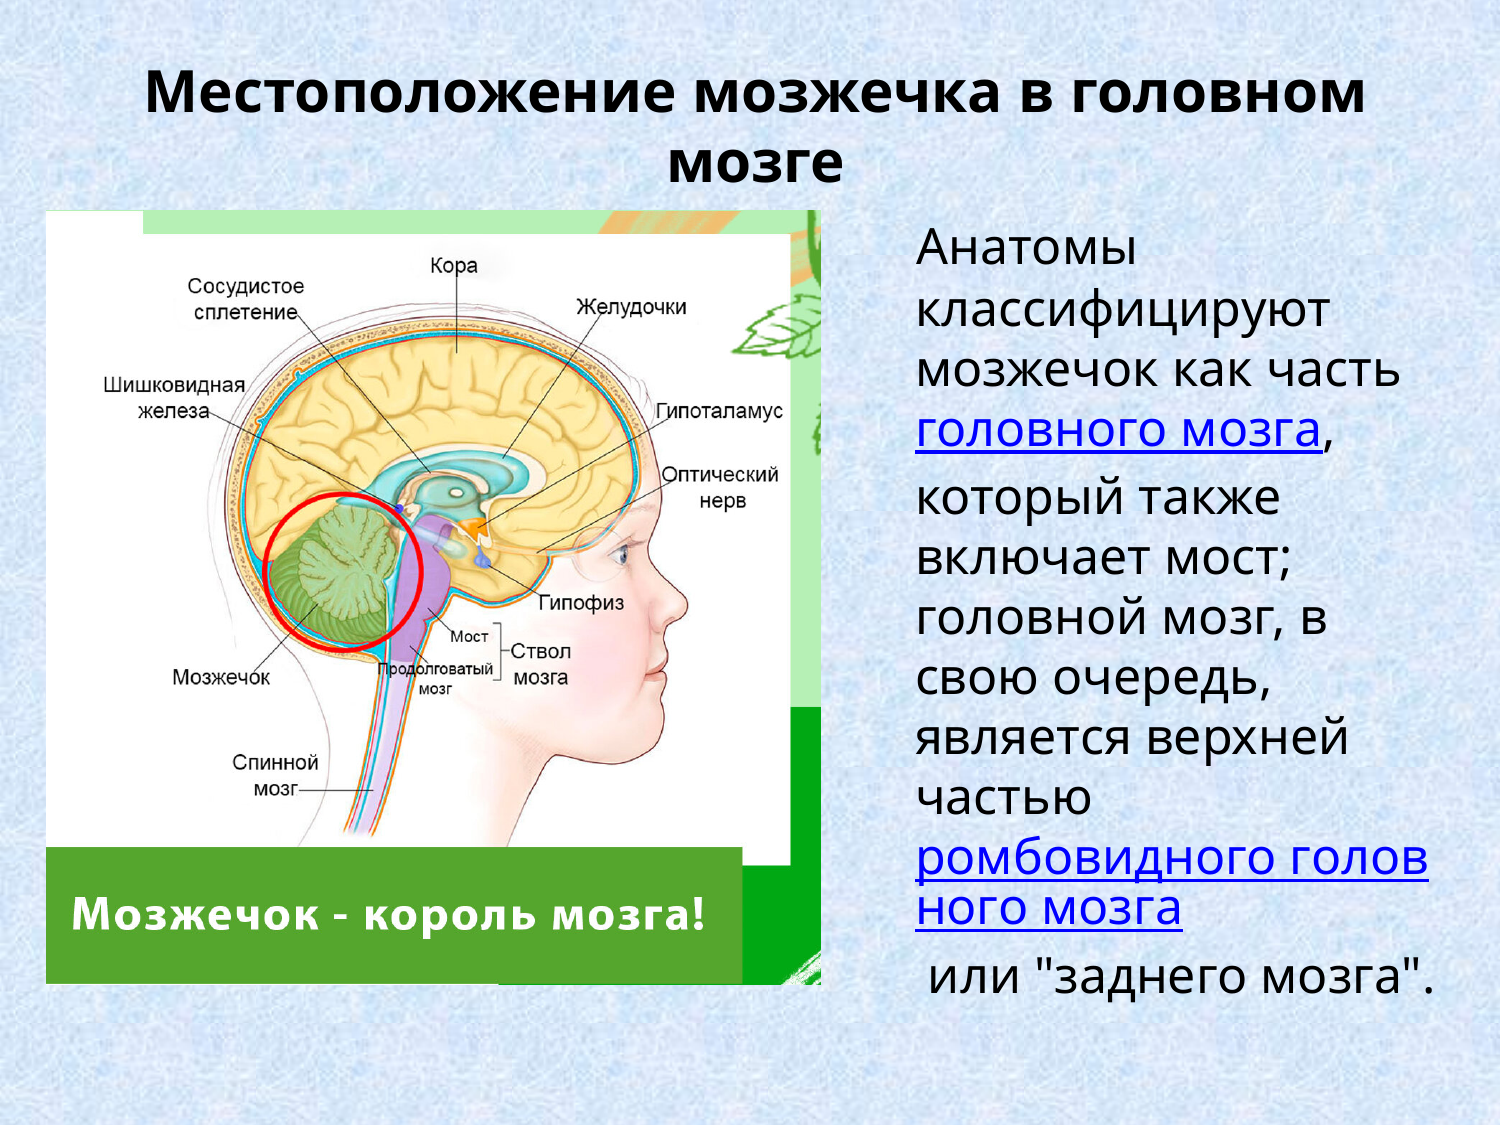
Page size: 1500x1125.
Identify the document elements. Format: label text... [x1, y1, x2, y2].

picture [0, 0, 1500, 1125]
text_box Местоположение мозжечка в головном мозге [81, 46, 1430, 202]
list Анатомы классифицируют мозжечок как часть головного мозга, который также включает мост; головной мозг, в свою очередь, является верхней частью ромбовидного головного мозга или "заднего мозга". [843, 199, 1461, 997]
